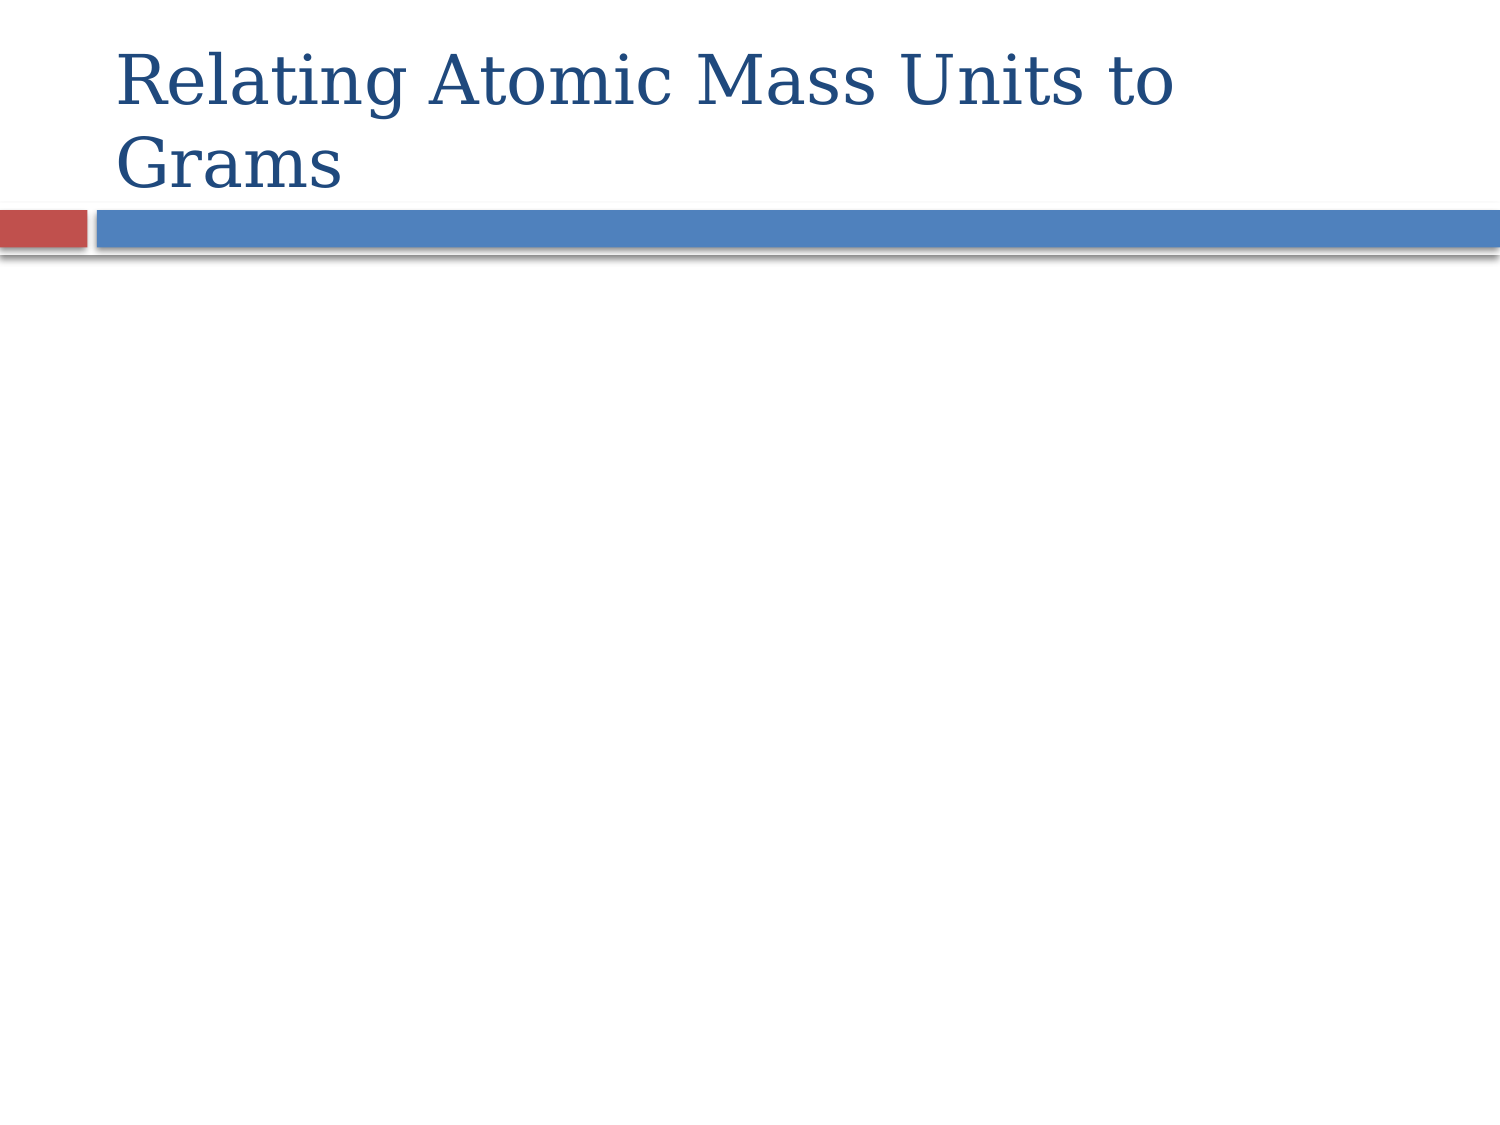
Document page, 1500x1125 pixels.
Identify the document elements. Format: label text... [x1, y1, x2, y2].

title Relating Atomic Mass Units to Grams [100, 37, 1438, 200]
